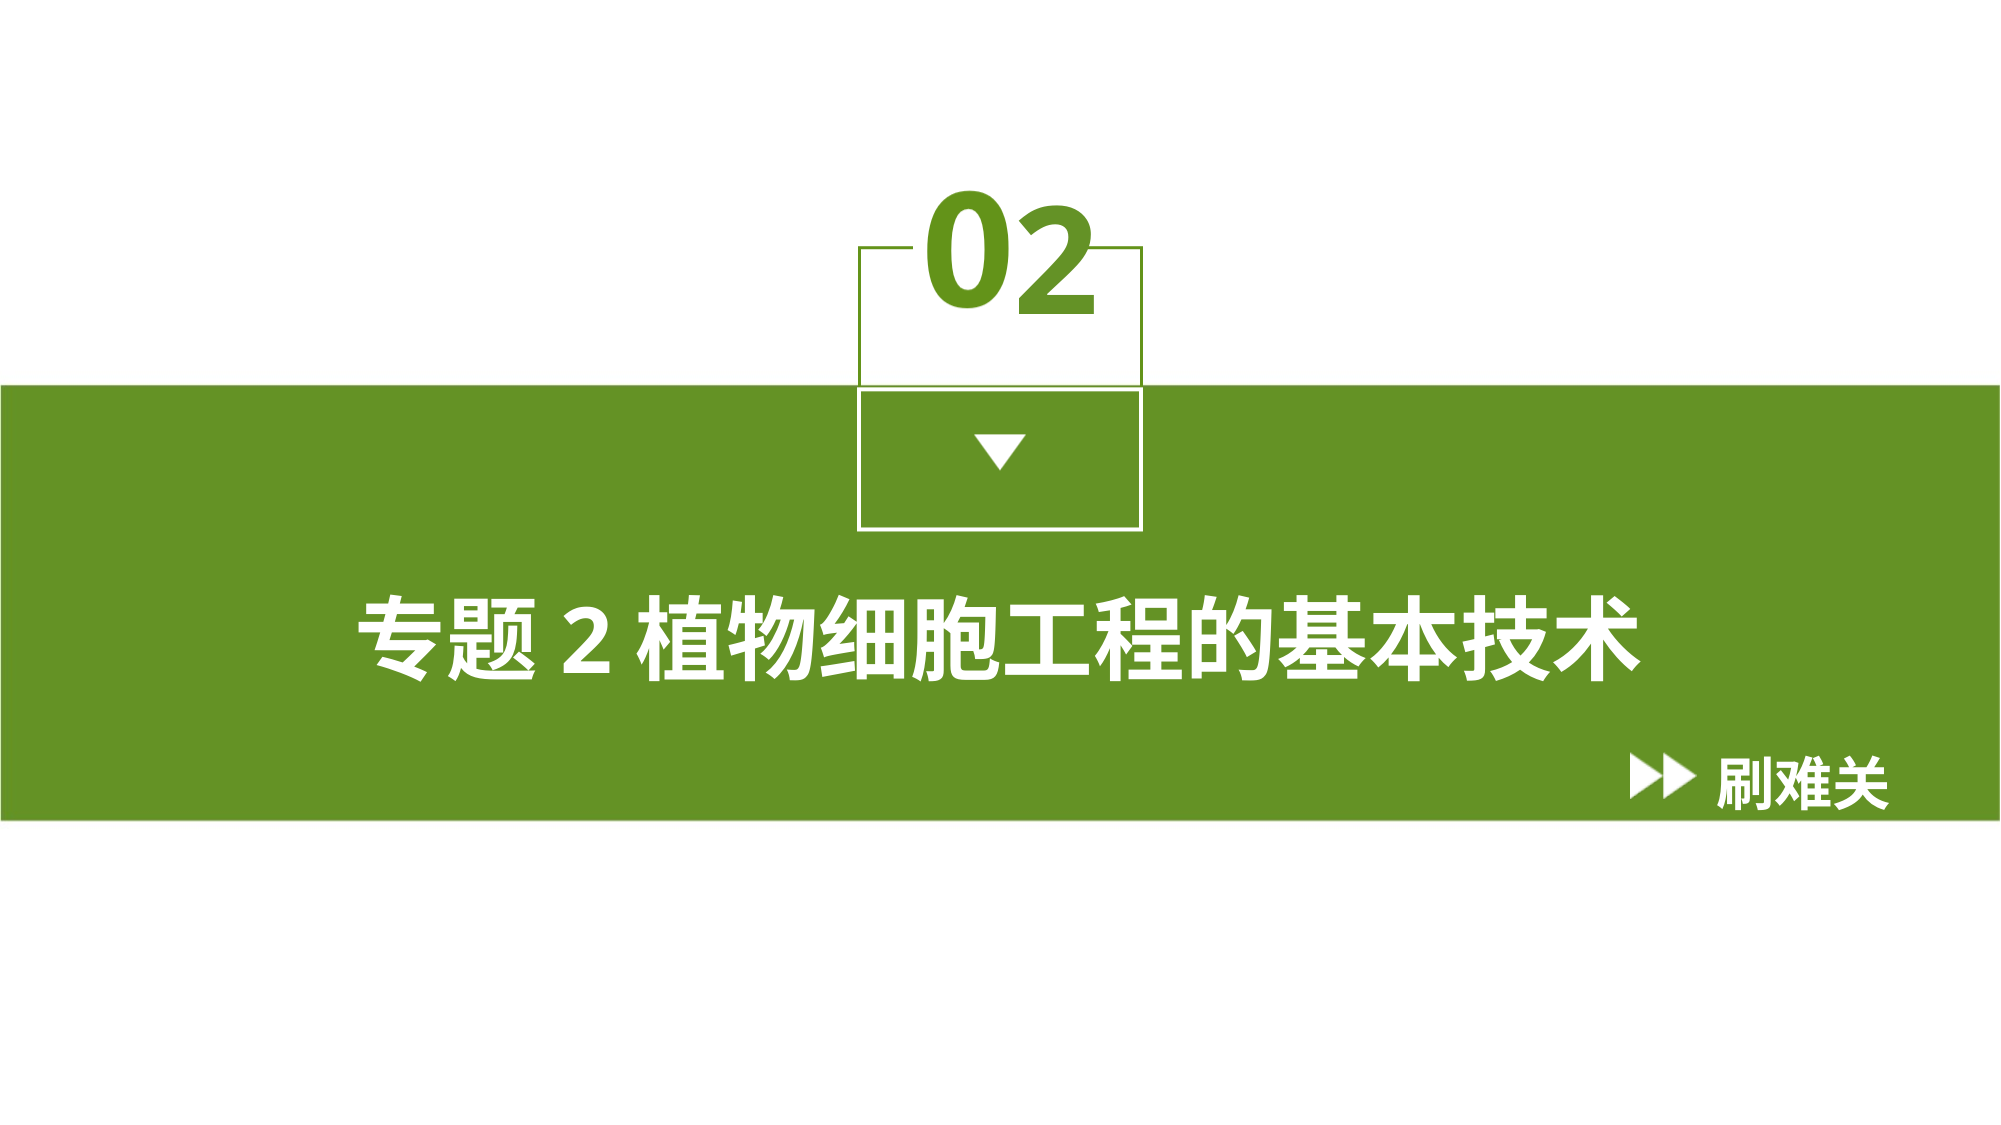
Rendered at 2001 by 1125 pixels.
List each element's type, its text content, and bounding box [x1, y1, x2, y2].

picture [0, 699, 2000, 1125]
picture [0, 0, 2000, 572]
text_box 2 [1013, 156, 1173, 353]
text_box 刷难关 [1715, 718, 1997, 812]
text_box 专题2植物细胞工程的基本技术 [0, 572, 2000, 699]
